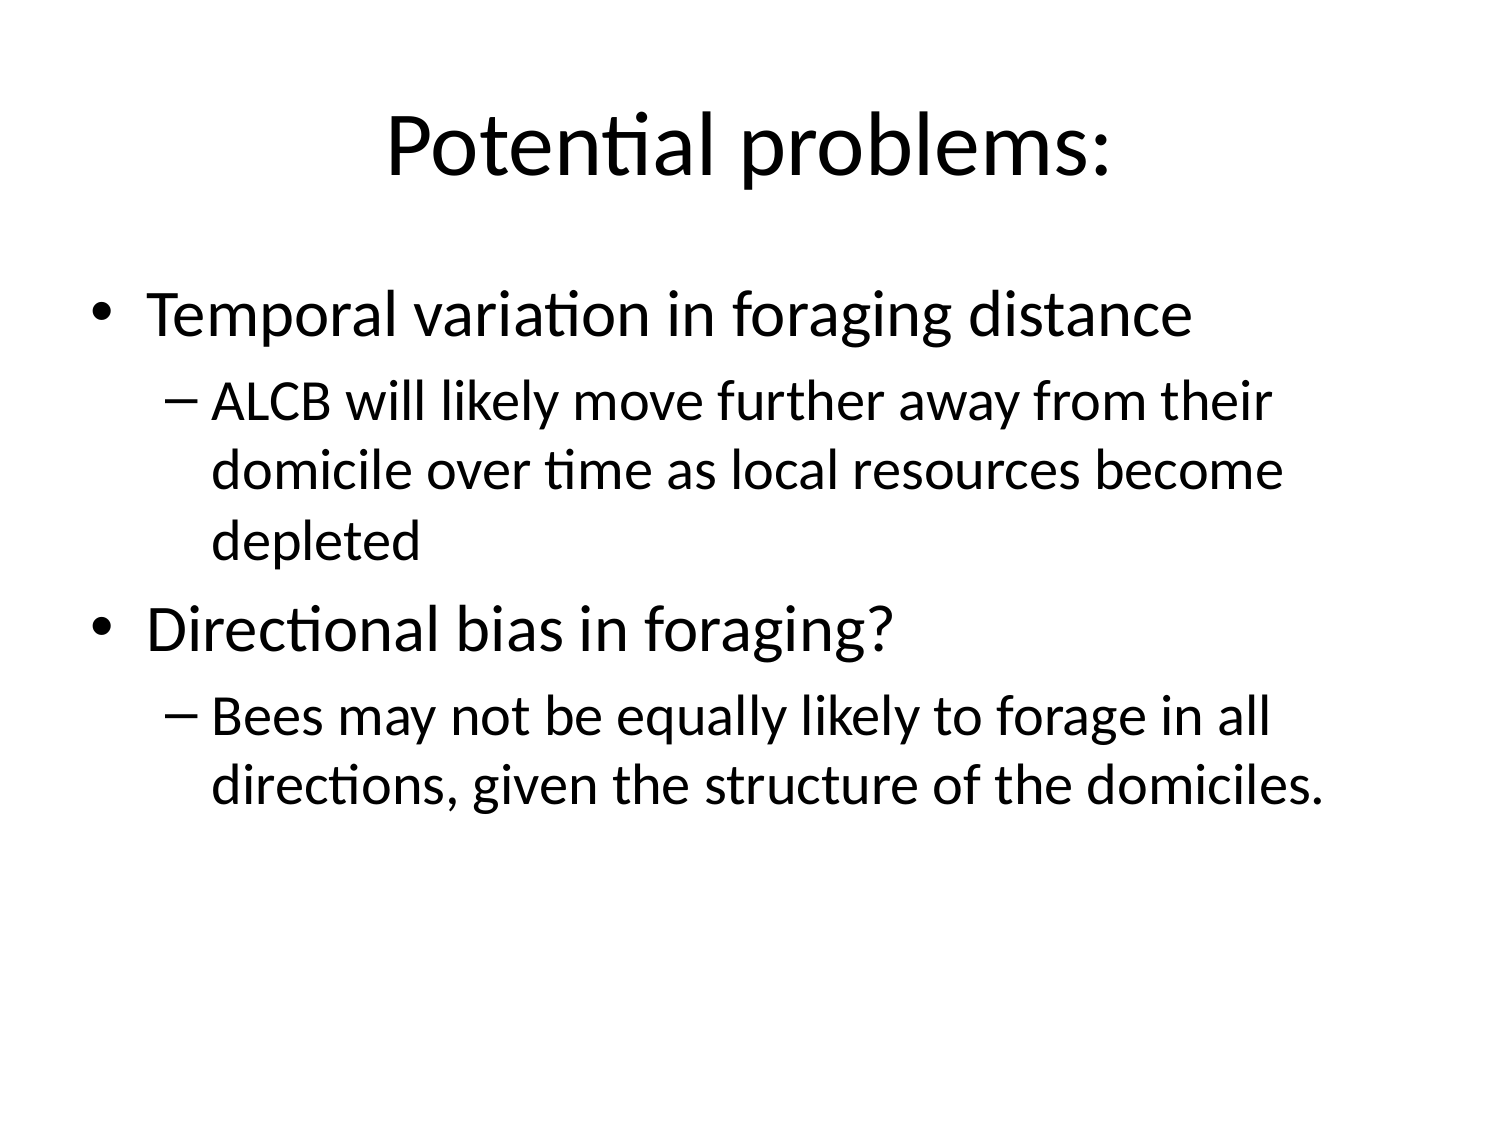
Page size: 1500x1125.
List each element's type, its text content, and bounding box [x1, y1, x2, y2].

title Potential problems: [75, 45, 1425, 233]
list Temporal variation in foraging distance ALCB will likely move further away from their domicile over time as local resources become depleted Directional bias in foraging? Bees may not be equally likely to forage in all directions, given the structure of the domiciles. [75, 262, 1425, 1005]
